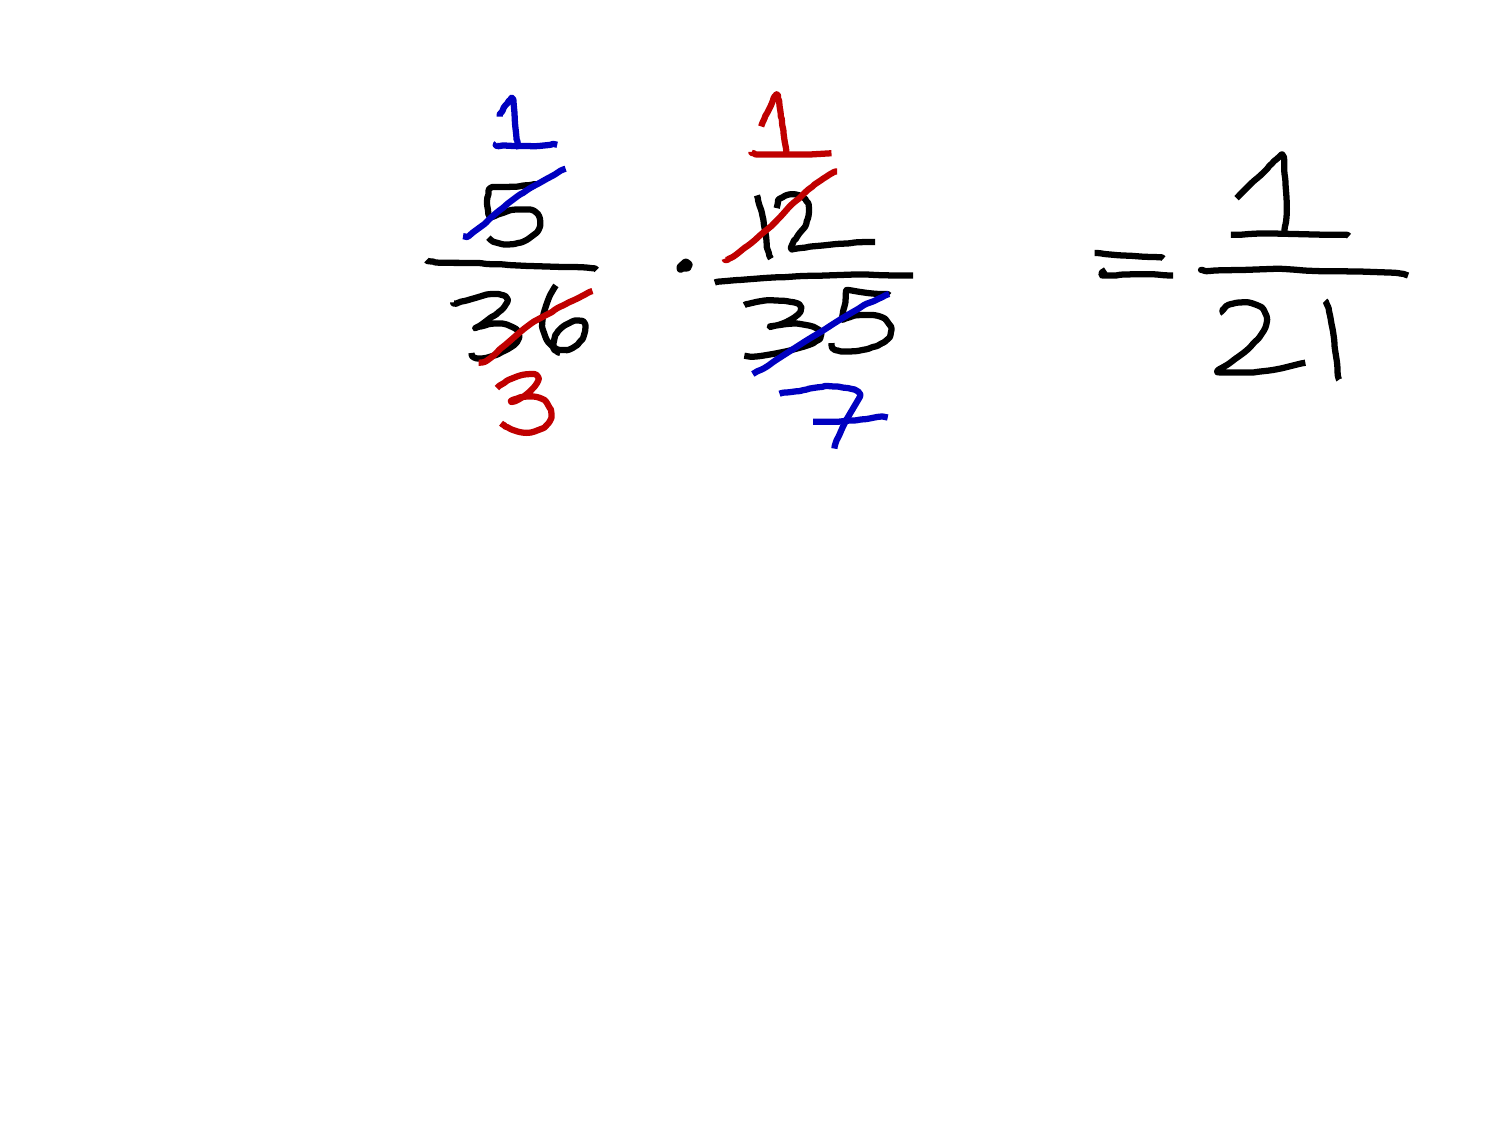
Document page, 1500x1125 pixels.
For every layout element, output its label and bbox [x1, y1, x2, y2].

text_box [494, 142, 558, 147]
text_box [787, 197, 876, 251]
text_box [714, 273, 914, 284]
text_box [678, 260, 691, 271]
text_box [775, 193, 801, 211]
text_box [452, 293, 519, 360]
text_box [1230, 232, 1350, 237]
text_box [743, 299, 821, 358]
text_box [752, 293, 890, 375]
text_box [1216, 301, 1306, 374]
text_box [495, 337, 521, 357]
text_box [1100, 269, 1174, 277]
text_box [813, 415, 888, 423]
text_box [498, 96, 519, 143]
text_box [830, 295, 893, 353]
text_box [750, 151, 832, 156]
text_box [486, 183, 535, 218]
text_box [760, 93, 788, 152]
text_box [779, 385, 862, 449]
text_box [723, 170, 838, 261]
text_box [1324, 300, 1340, 381]
text_box [542, 284, 558, 315]
text_box [764, 232, 772, 260]
text_box [841, 289, 886, 317]
text_box [1235, 153, 1288, 232]
text_box [1094, 252, 1164, 260]
text_box [478, 290, 593, 364]
text_box [425, 259, 598, 271]
text_box [796, 334, 823, 350]
text_box [1200, 267, 1409, 277]
text_box [462, 167, 566, 238]
text_box [541, 314, 587, 354]
text_box [756, 195, 766, 228]
text_box [487, 195, 542, 246]
text_box [496, 373, 553, 434]
